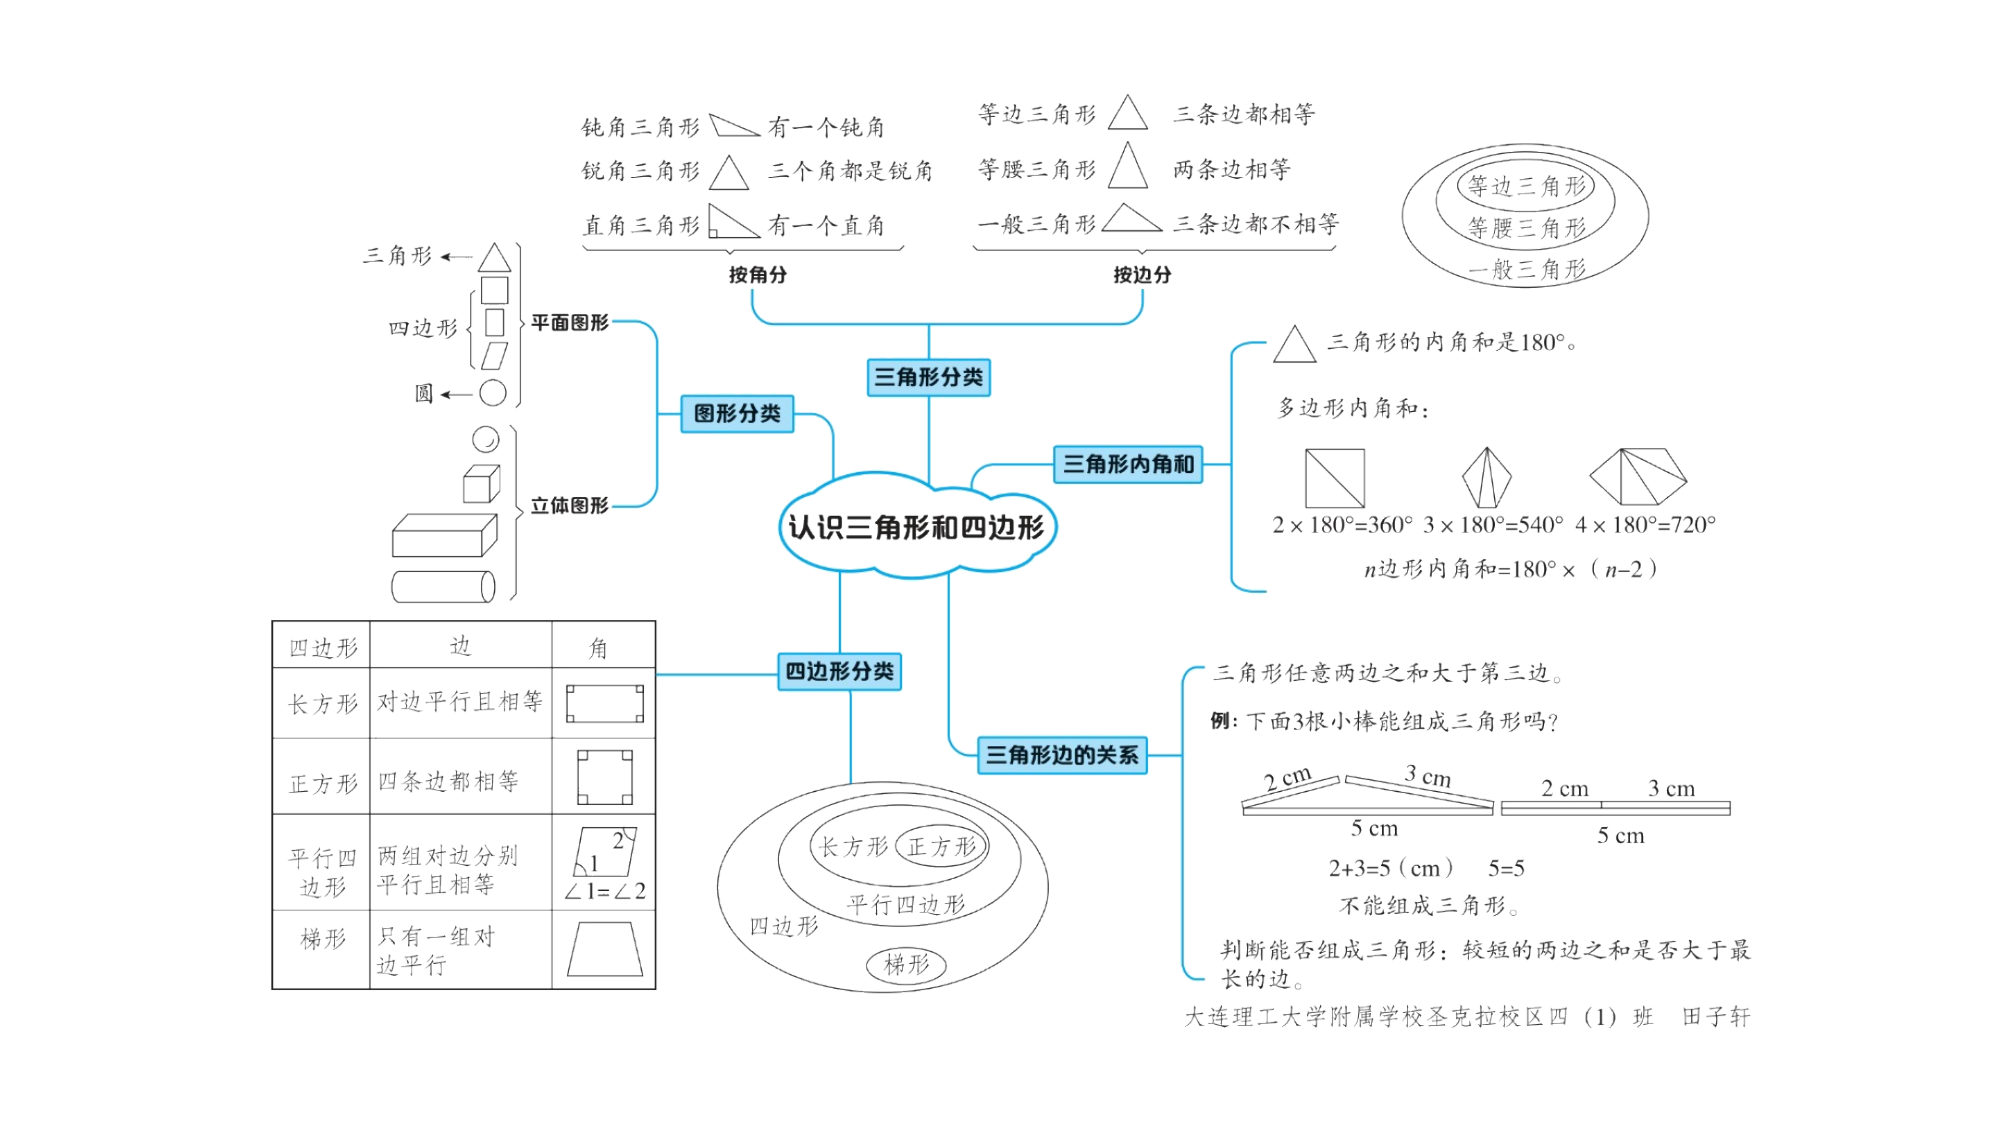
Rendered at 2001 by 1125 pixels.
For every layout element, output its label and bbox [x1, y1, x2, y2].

picture [247, 91, 1753, 1037]
